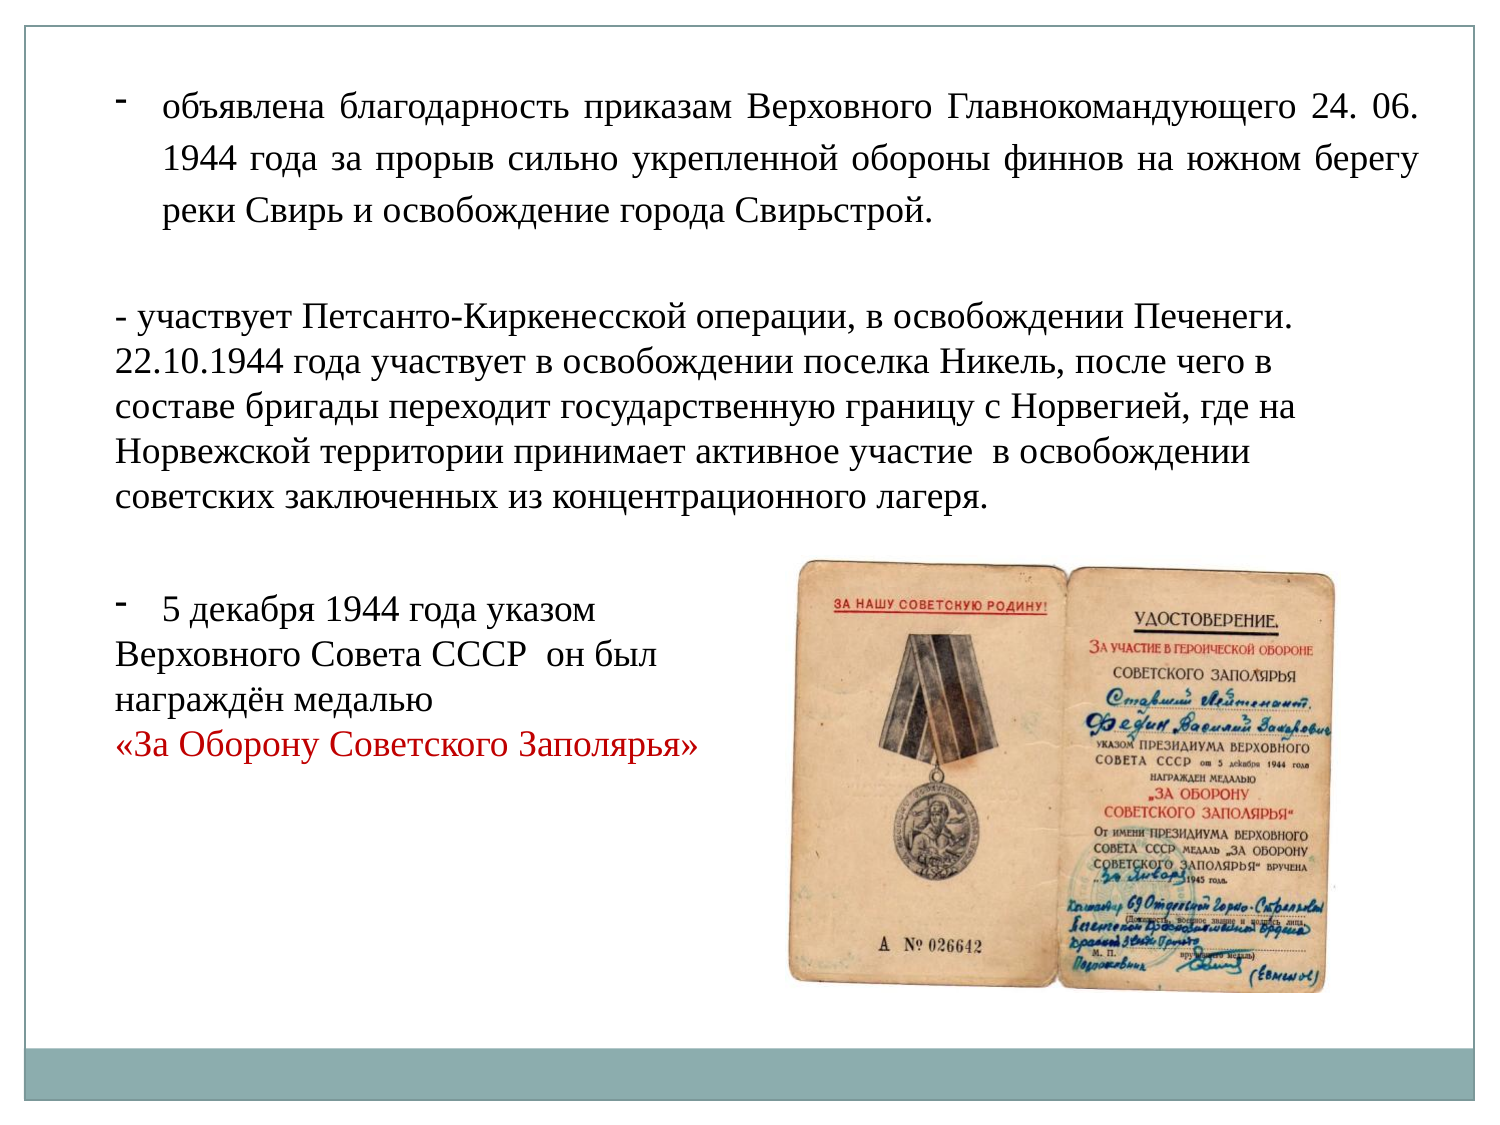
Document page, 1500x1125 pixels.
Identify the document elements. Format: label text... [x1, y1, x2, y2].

text_box - участвует Петсанто-Киркенесской операции, в освобождении Печенеги. 22.10.1944 года участвует в освобождении поселка Никель, после чего в составе бригады переходит государственную границу с Норвегией, где на Норвежской территории принимает активное участие в освобождении советских заключенных из концентрационного лагеря. [100, 238, 1400, 524]
text_box объявлена благодарность приказам Верховного Главнокомандующего 24. 06. 1944 года за прорыв сильно укрепленной обороны финнов на южном берегу реки Свирь и освобождение города Свирьстрой. [100, 66, 1436, 237]
text_box 5 декабря 1944 года указом Верховного Совета СССР он был награждён медалью «За Оборону Советского Заполярья» [100, 486, 1376, 772]
picture [785, 555, 1341, 994]
